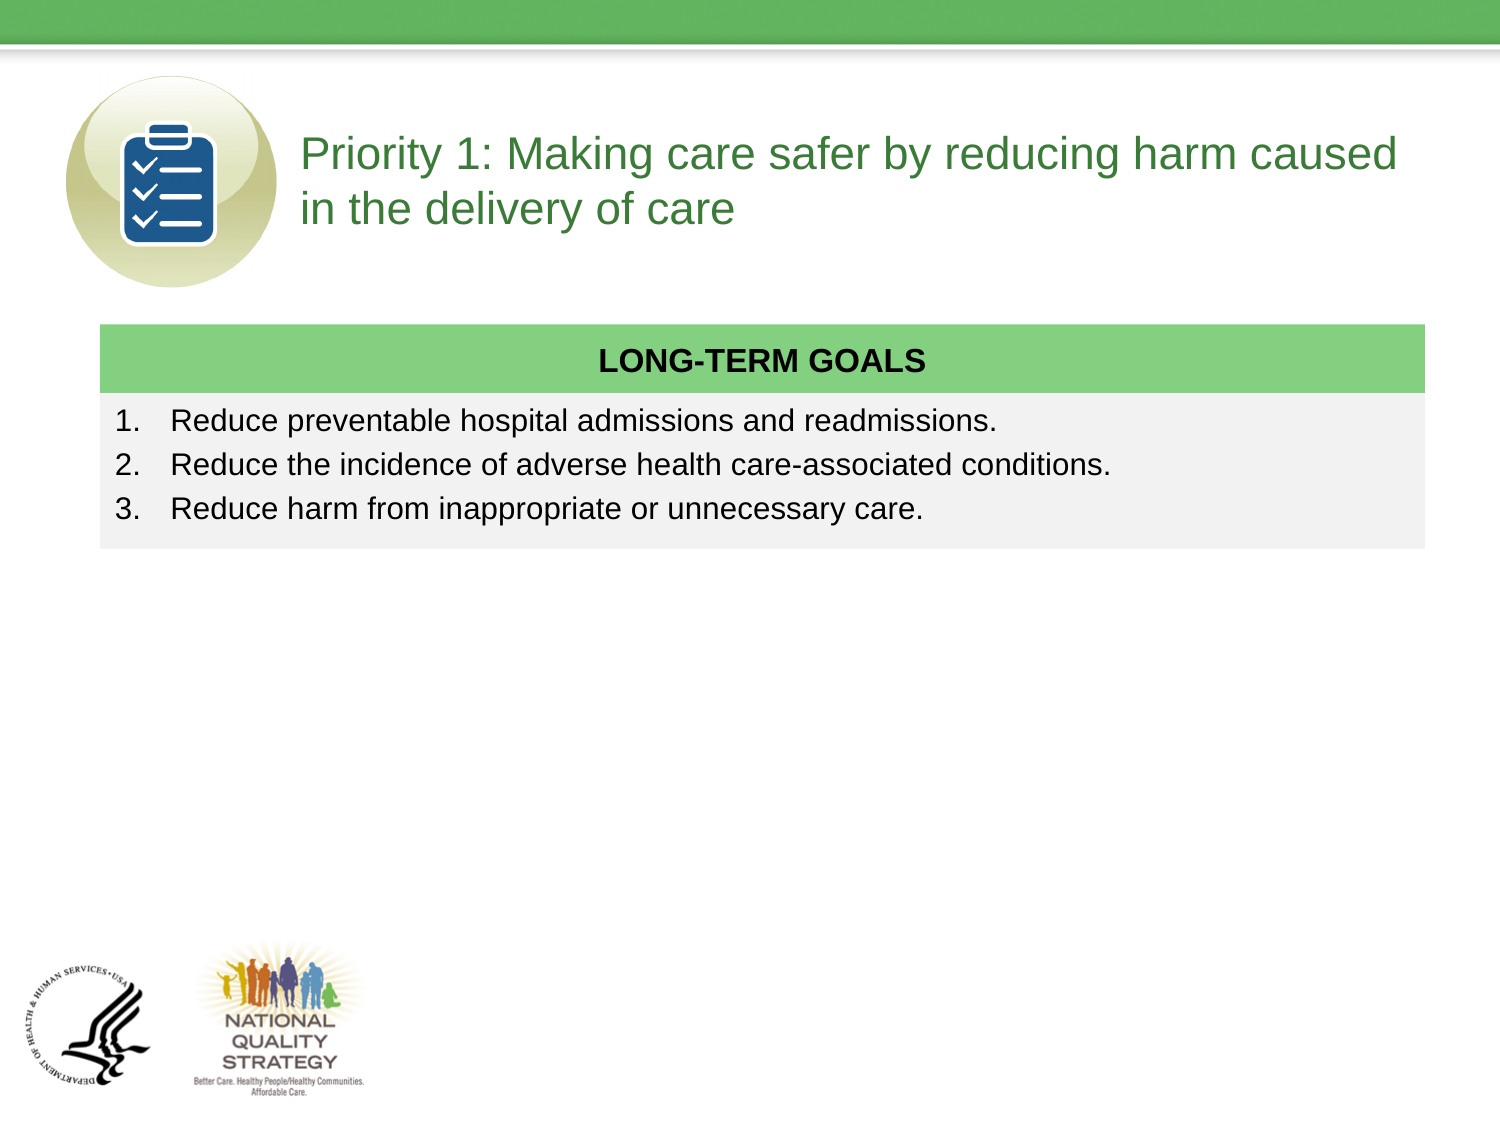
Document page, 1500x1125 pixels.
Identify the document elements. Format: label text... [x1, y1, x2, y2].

list LONG-TERM GOALS [99, 324, 1425, 393]
title Priority 1: Making care safer by reducing harm caused in the delivery of care [285, 103, 1425, 254]
picture [0, 0, 1500, 288]
list Reduce preventable hospital admissions and readmissions. Reduce the incidence of adverse health care-associated conditions. Reduce harm from inappropriate or unnecessary care. [99, 393, 1425, 549]
picture [23, 940, 365, 1101]
